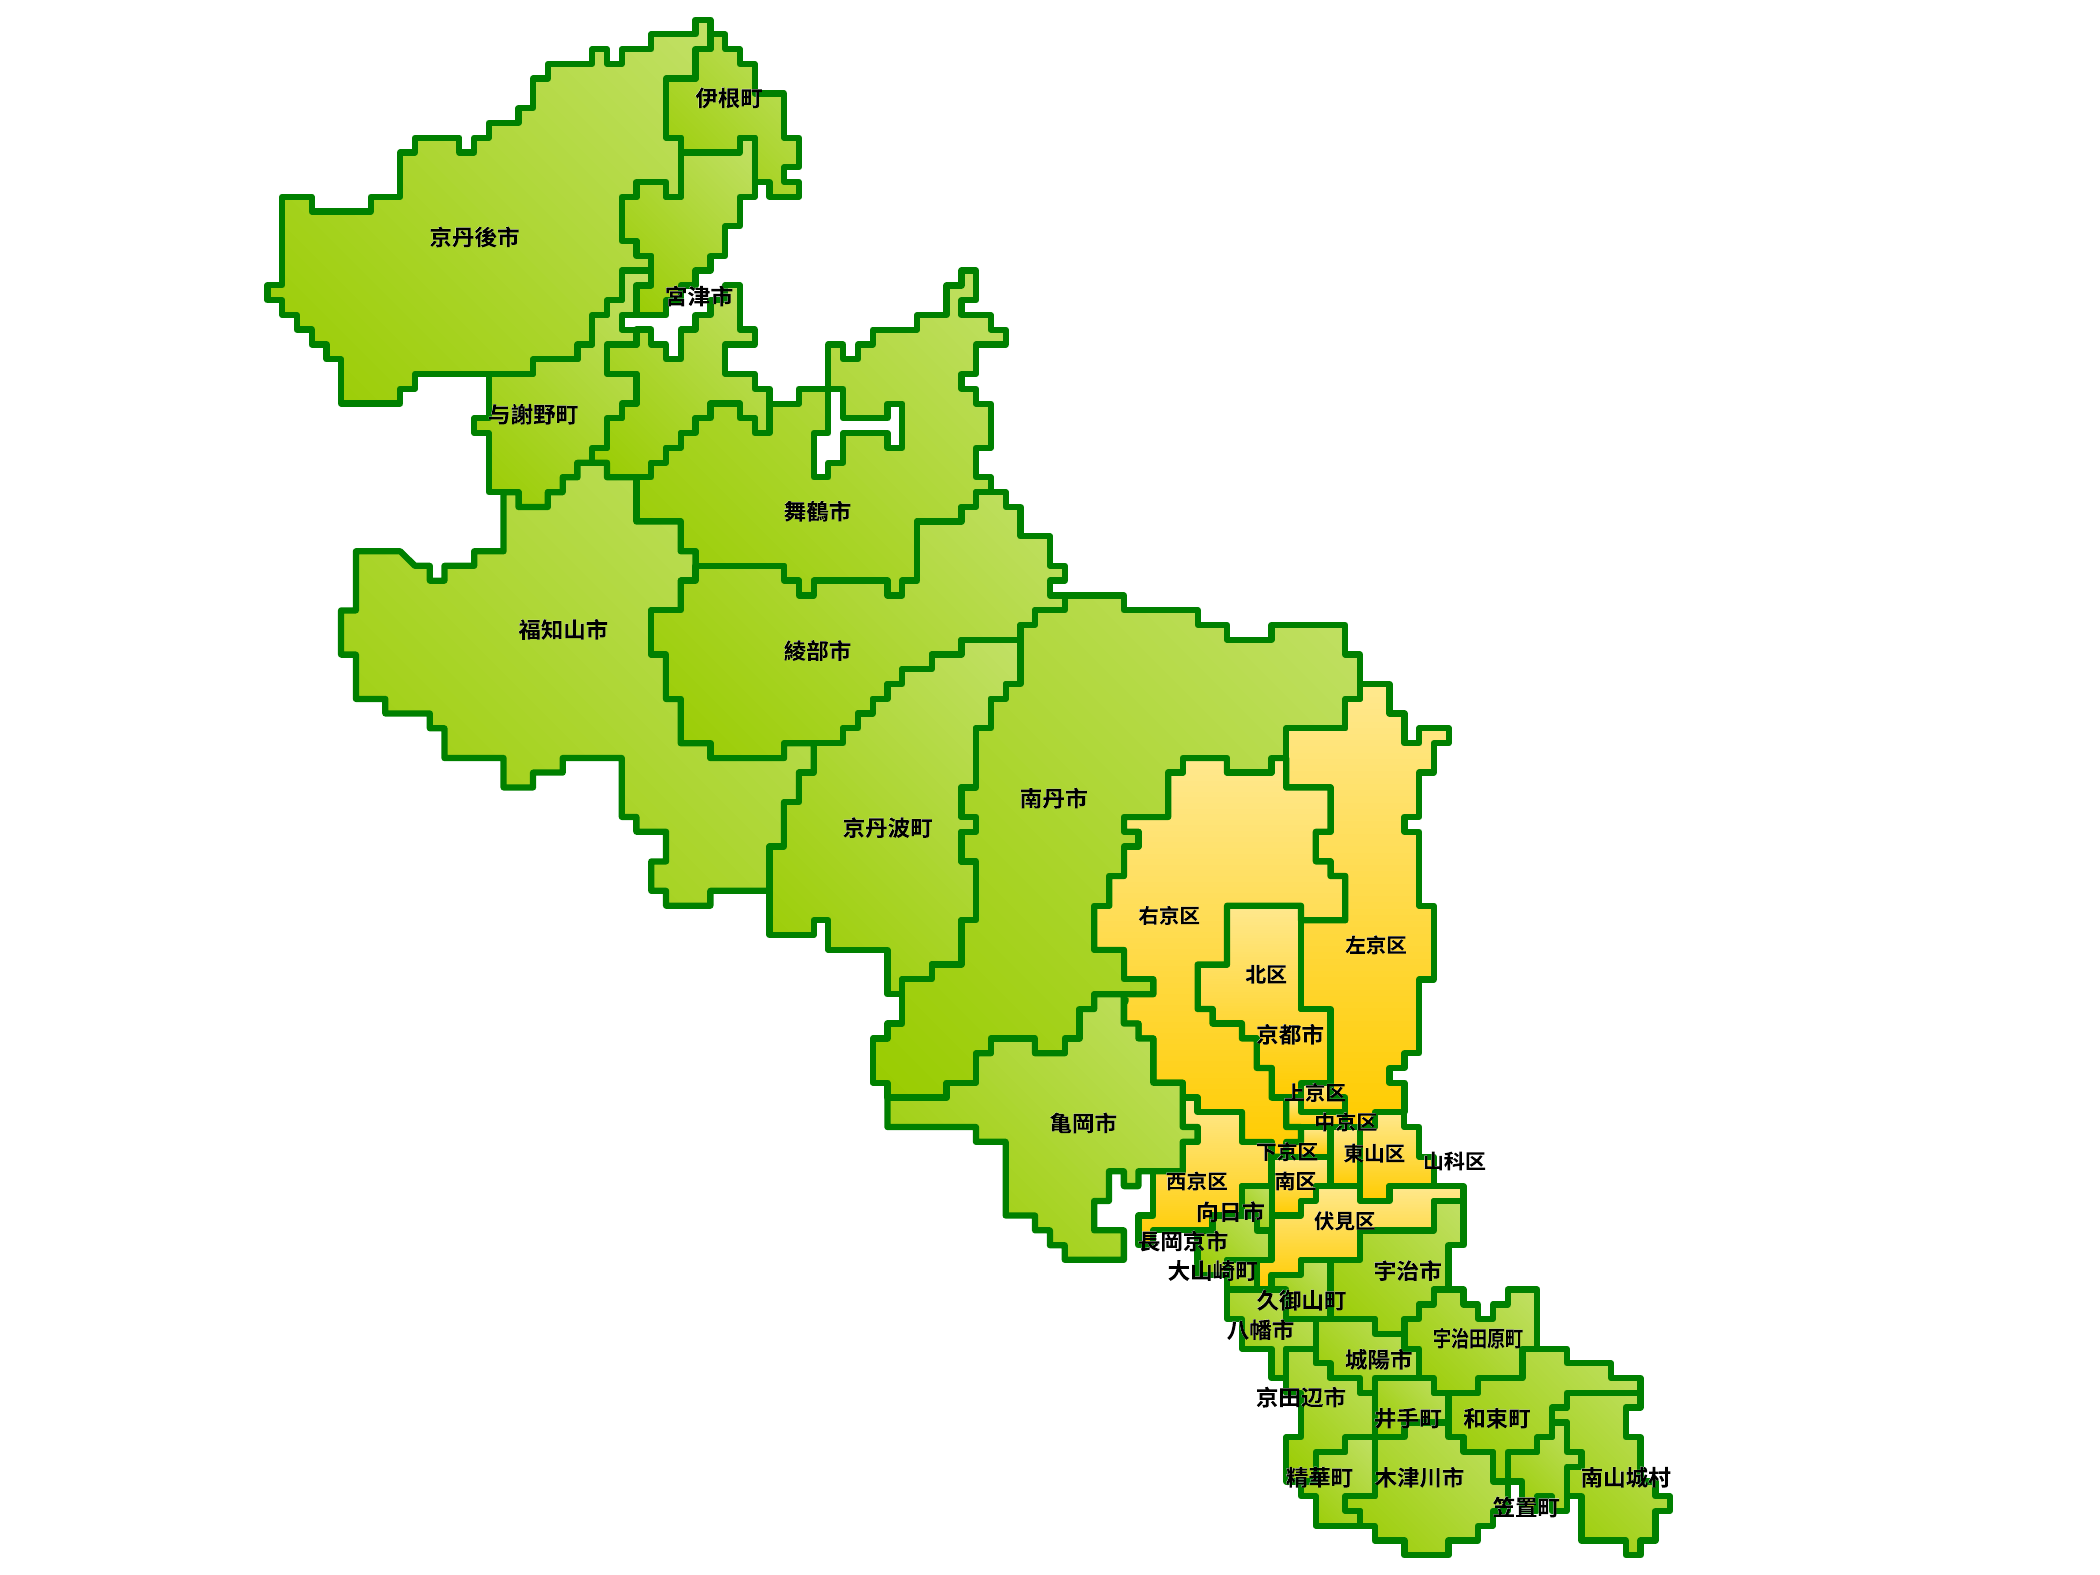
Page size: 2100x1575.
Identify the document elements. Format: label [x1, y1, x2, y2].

text_box [267, 19, 1671, 1556]
text_box [429, 86, 1671, 1518]
